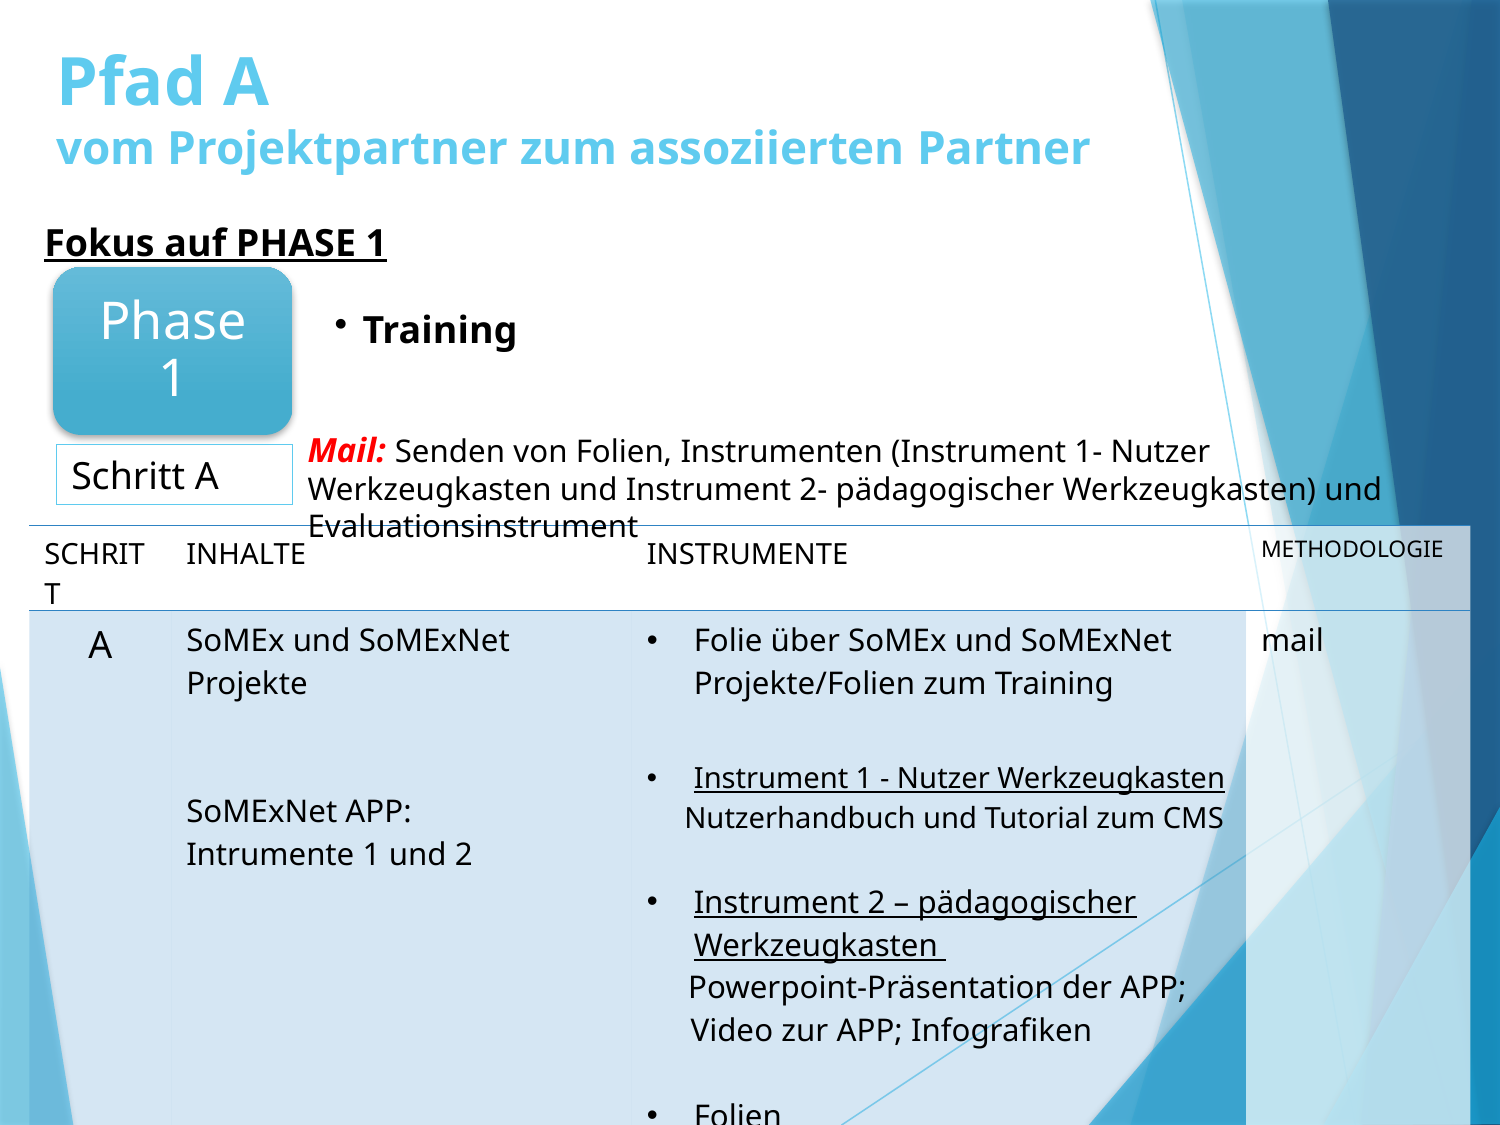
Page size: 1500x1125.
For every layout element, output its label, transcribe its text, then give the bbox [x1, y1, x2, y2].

text_box Schritt A [56, 444, 292, 505]
text_box Fokus auf PHASE 1 [29, 211, 1140, 279]
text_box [52, 266, 294, 436]
table_cell SoMEx und SoMExNet Projekte SoMExNet APP: Intrumente 1 und 2 Evaluationsprozess [171, 611, 632, 1125]
title Pfad A vom Projektpartner zum assoziierten Partner [41, 30, 1415, 114]
table_header INSTRUMENTE [632, 552, 1246, 610]
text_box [324, 266, 1500, 396]
table_header INHALTE [171, 526, 632, 610]
table_cell Folie über SoMEx und SoMExNet Projekte/Folien zum Training Instrument 1 - Nutzer Werkzeugkasten Nutzerhandbuch und Tutorial zum CMS Instrument 2 – pädagogischer Werkzeugkasten Powerpoint-Präsentation der APP; Video zur APP; Infografiken Folien Sammlung von Evaluationsinstrumenten [632, 611, 1246, 1125]
table_header METHODOLOGIE [1246, 526, 1470, 610]
table_header SCHRITT [29, 526, 171, 610]
table_cell mail [1246, 611, 1470, 1125]
table_cell A [29, 611, 171, 1125]
text_box Mail: Senden von Folien, Instrumenten (Instrument 1- Nutzer Werkzeugkasten und Instrument 2- pädagogischer Werkzeugkasten) und Evaluationsinstrument [292, 421, 1459, 552]
